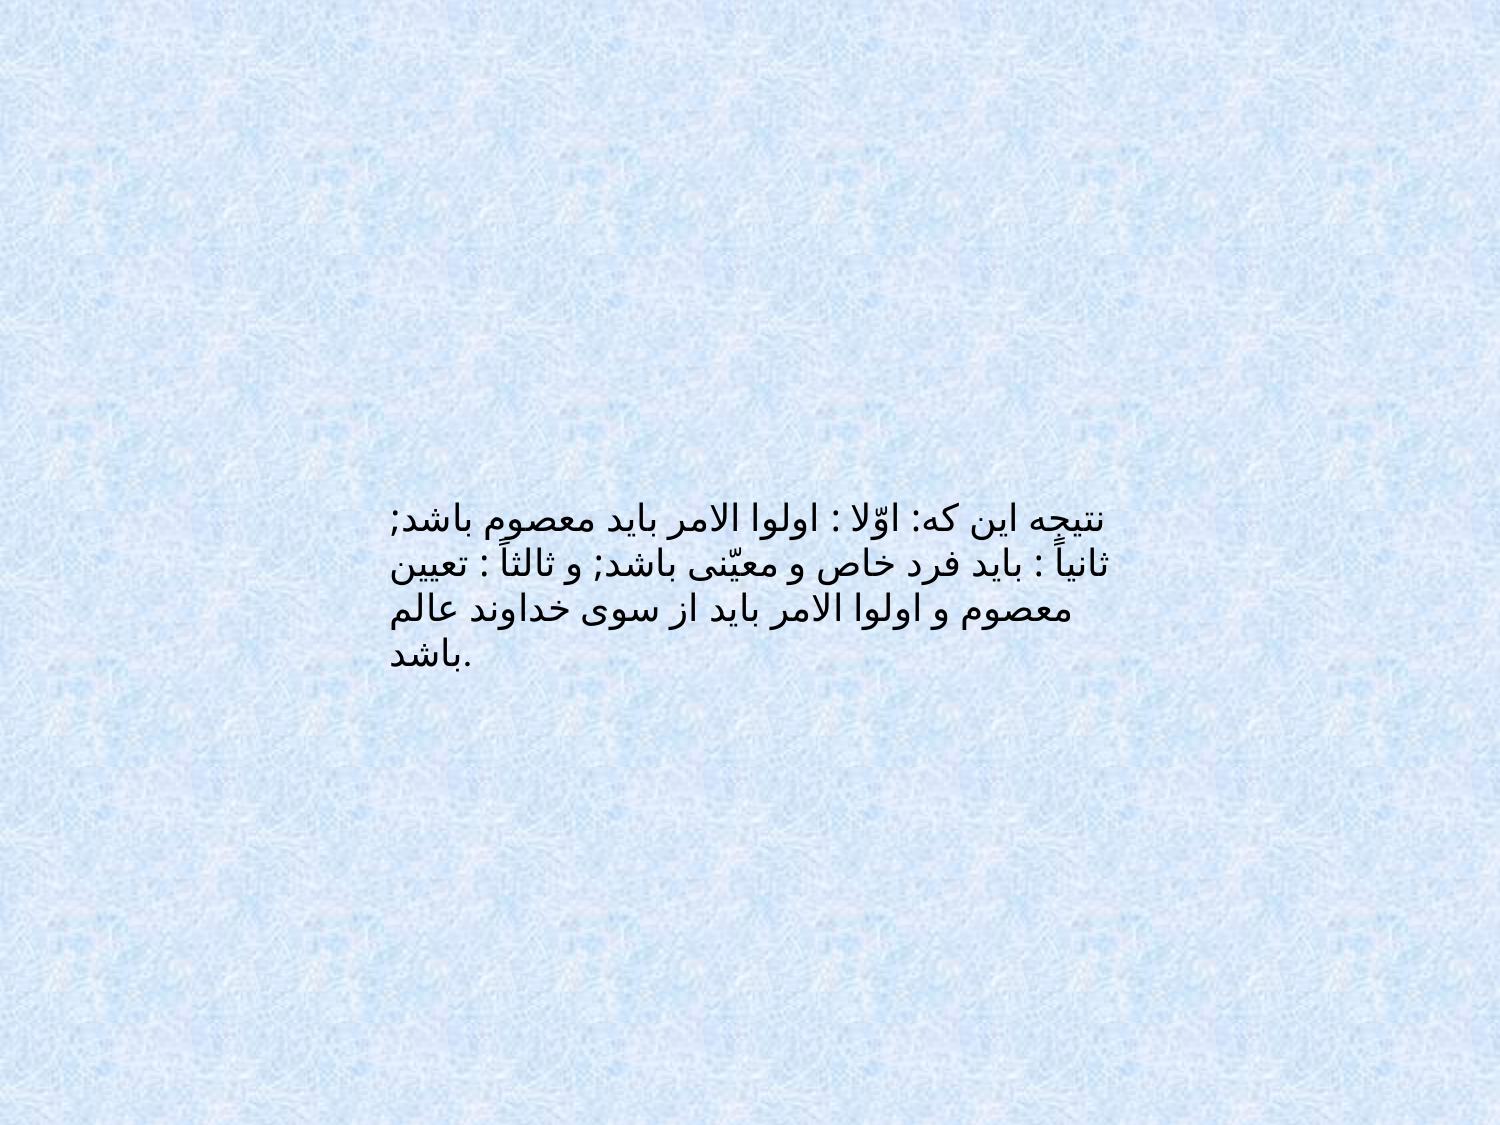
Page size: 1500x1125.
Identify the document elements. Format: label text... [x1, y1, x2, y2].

picture [0, 0, 1500, 1125]
text_box نتيجه اين كه: اوّلا : اولوا الامر بايد معصوم باشد; ثانياً : بايد فرد خاص و معيّنى باشد; و ثالثاً : تعيين معصوم و اولوا الامر بايد از سوى خداوند عالم باشد. [374, 486, 1125, 682]
